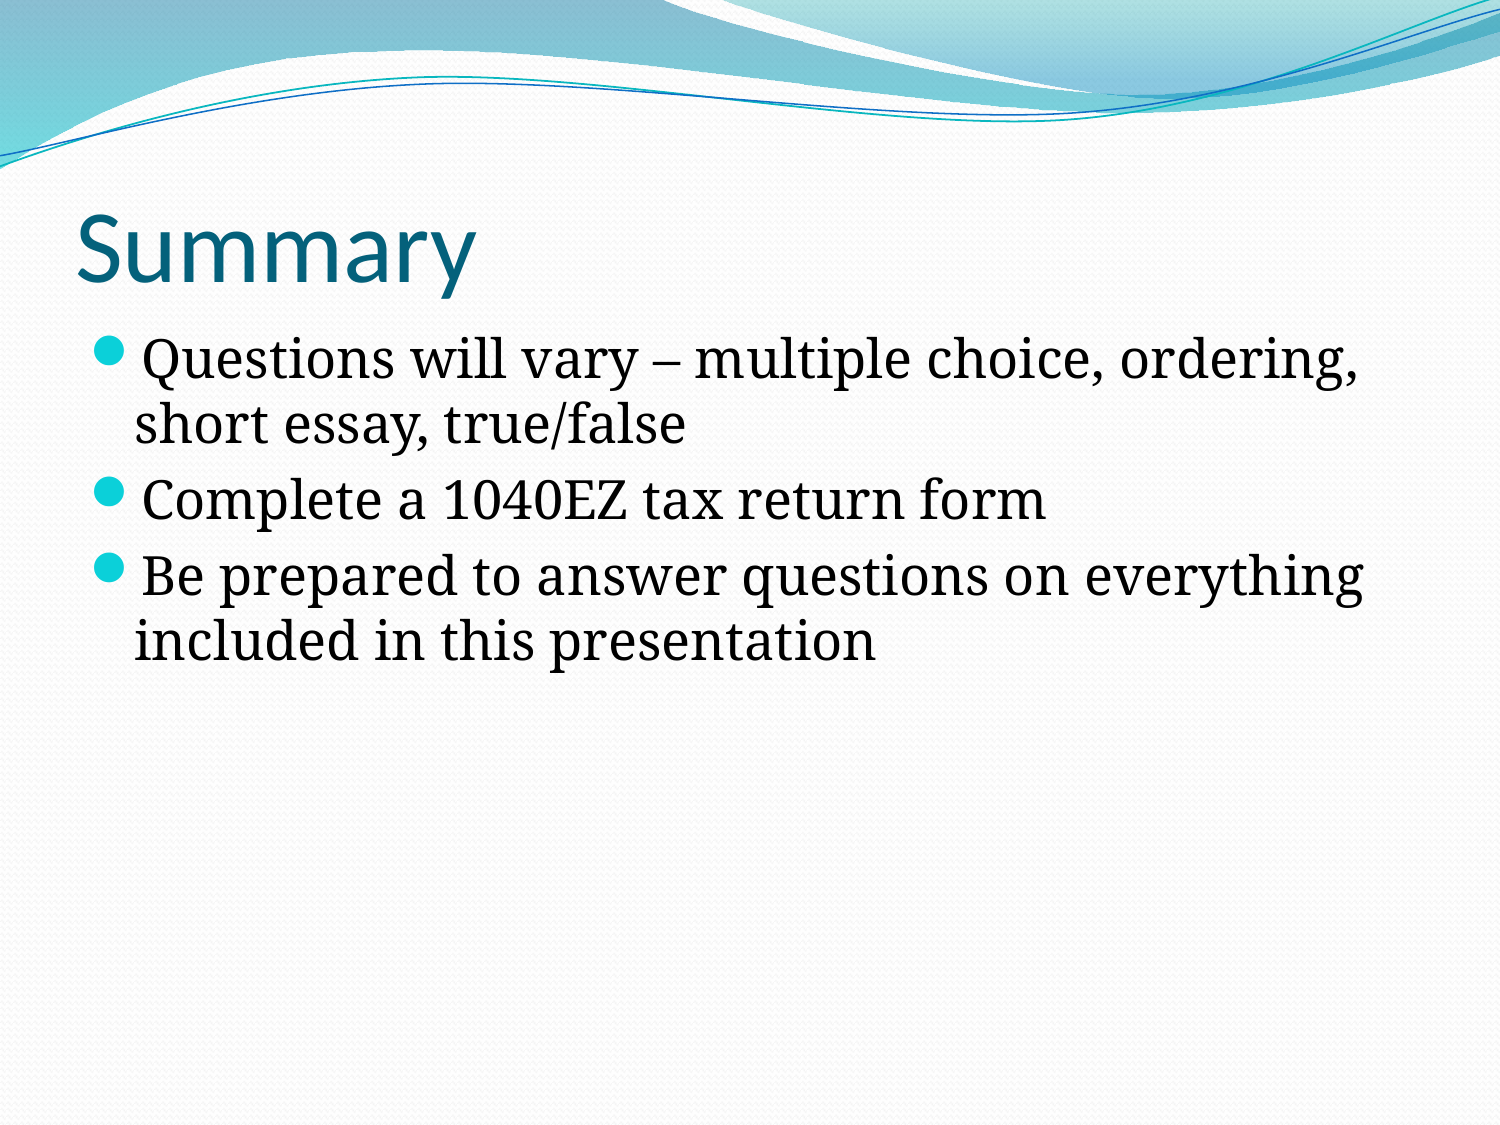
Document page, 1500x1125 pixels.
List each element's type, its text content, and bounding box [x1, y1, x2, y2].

list Questions will vary – multiple choice, ordering, short essay, true/false Complete a 1040EZ tax return form Be prepared to answer questions on everything included in this presentation [75, 317, 1425, 1038]
title Summary [75, 115, 1425, 303]
